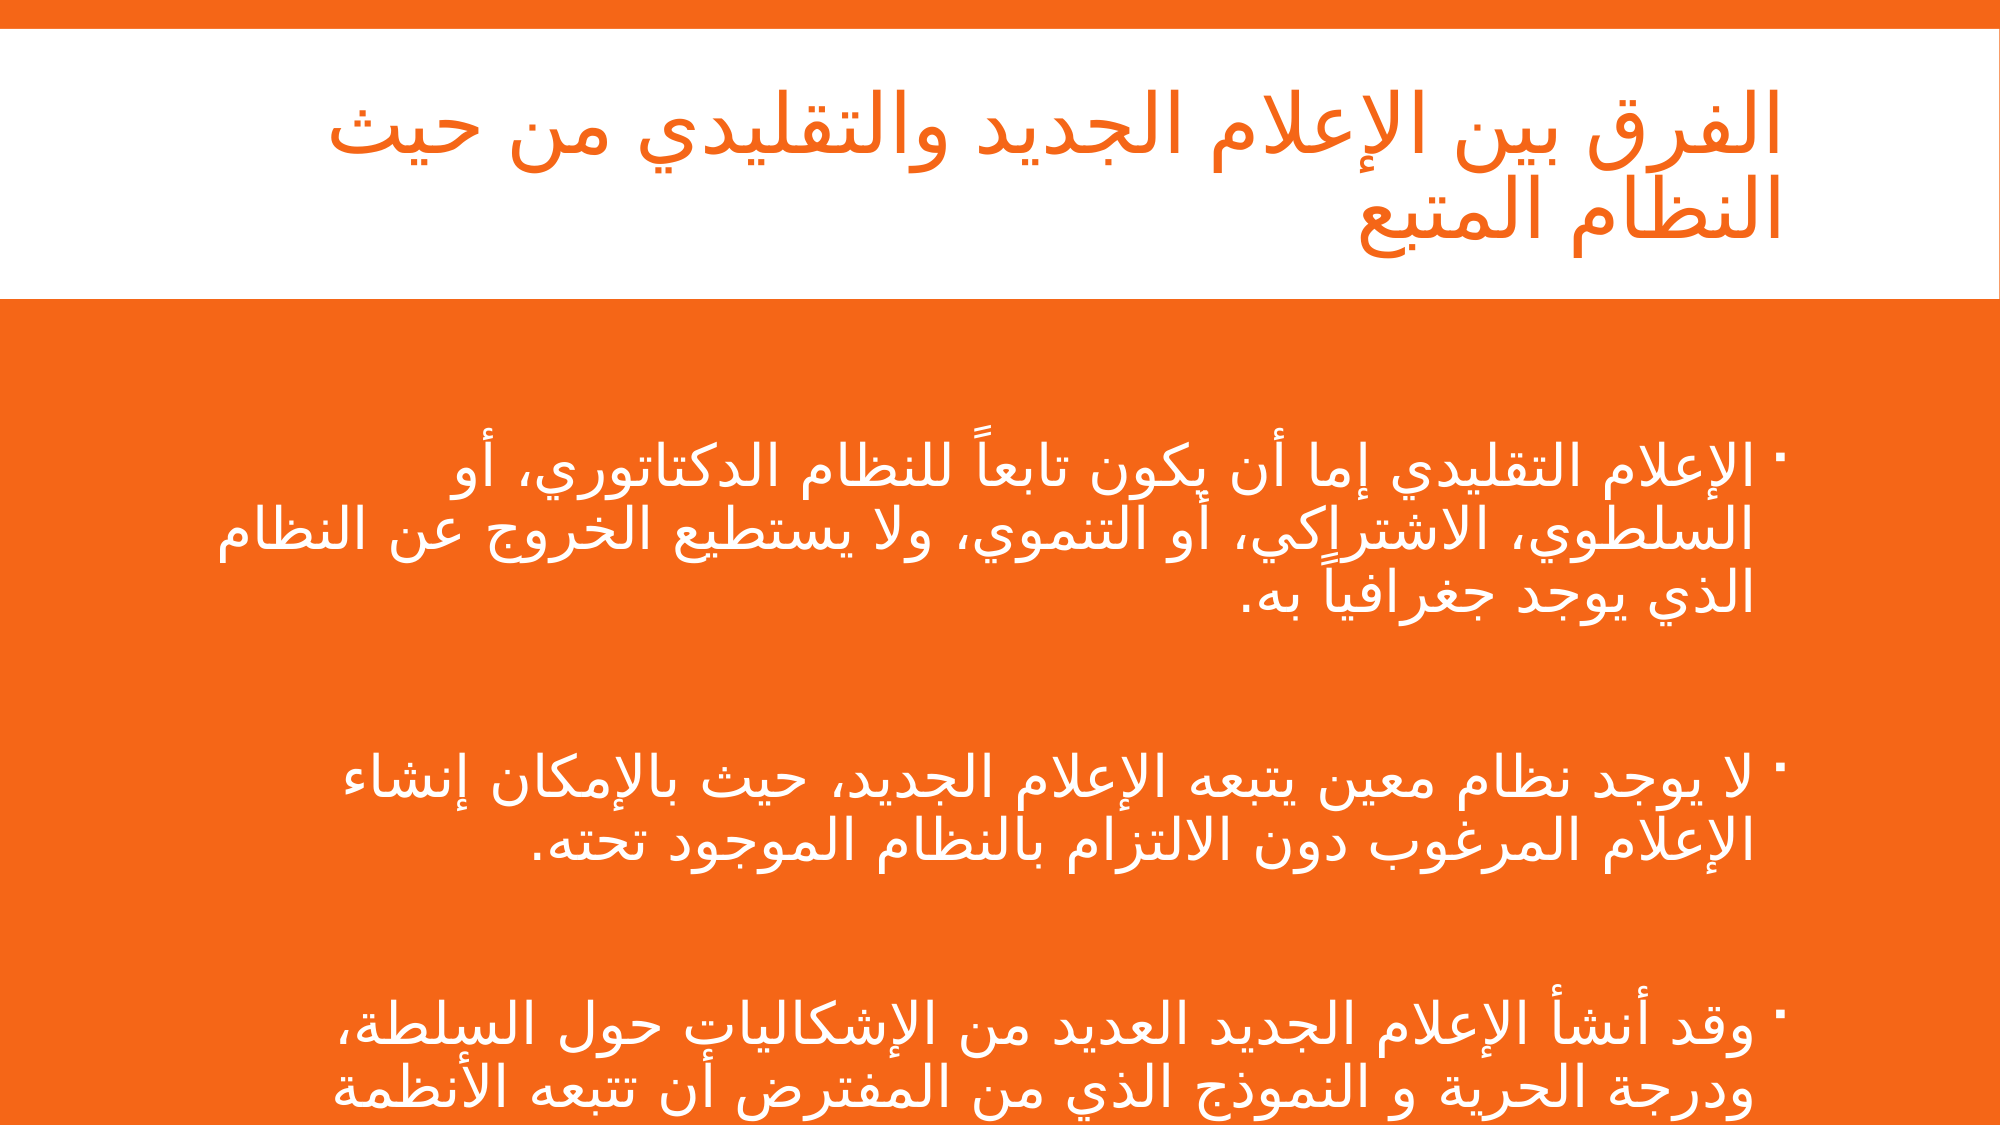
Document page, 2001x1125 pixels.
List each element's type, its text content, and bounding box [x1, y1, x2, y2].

title الفرق بين الإعلام الجديد والتقليدي من حيث النظام المتبع [197, 46, 1803, 295]
list الإعلام التقليدي إما أن يكون تابعاً للنظام الدكتاتوري، أو السلطوي، الاشتراكي، أو التنموي، ولا يستطيع الخروج عن النظام الذي يوجد جغرافياً به. لا يوجد نظام معين يتبعه الإعلام الجديد، حيث بالإمكان إنشاء الإعلام المرغوب دون الالتزام بالنظام الموجود تحته. وقد أنشأ الإعلام الجديد العديد من الإشكاليات حول السلطة، ودرجة الحرية و النموذج الذي من المفترض أن تتبعه الأنظمة المختلفة [197, 329, 1803, 1020]
